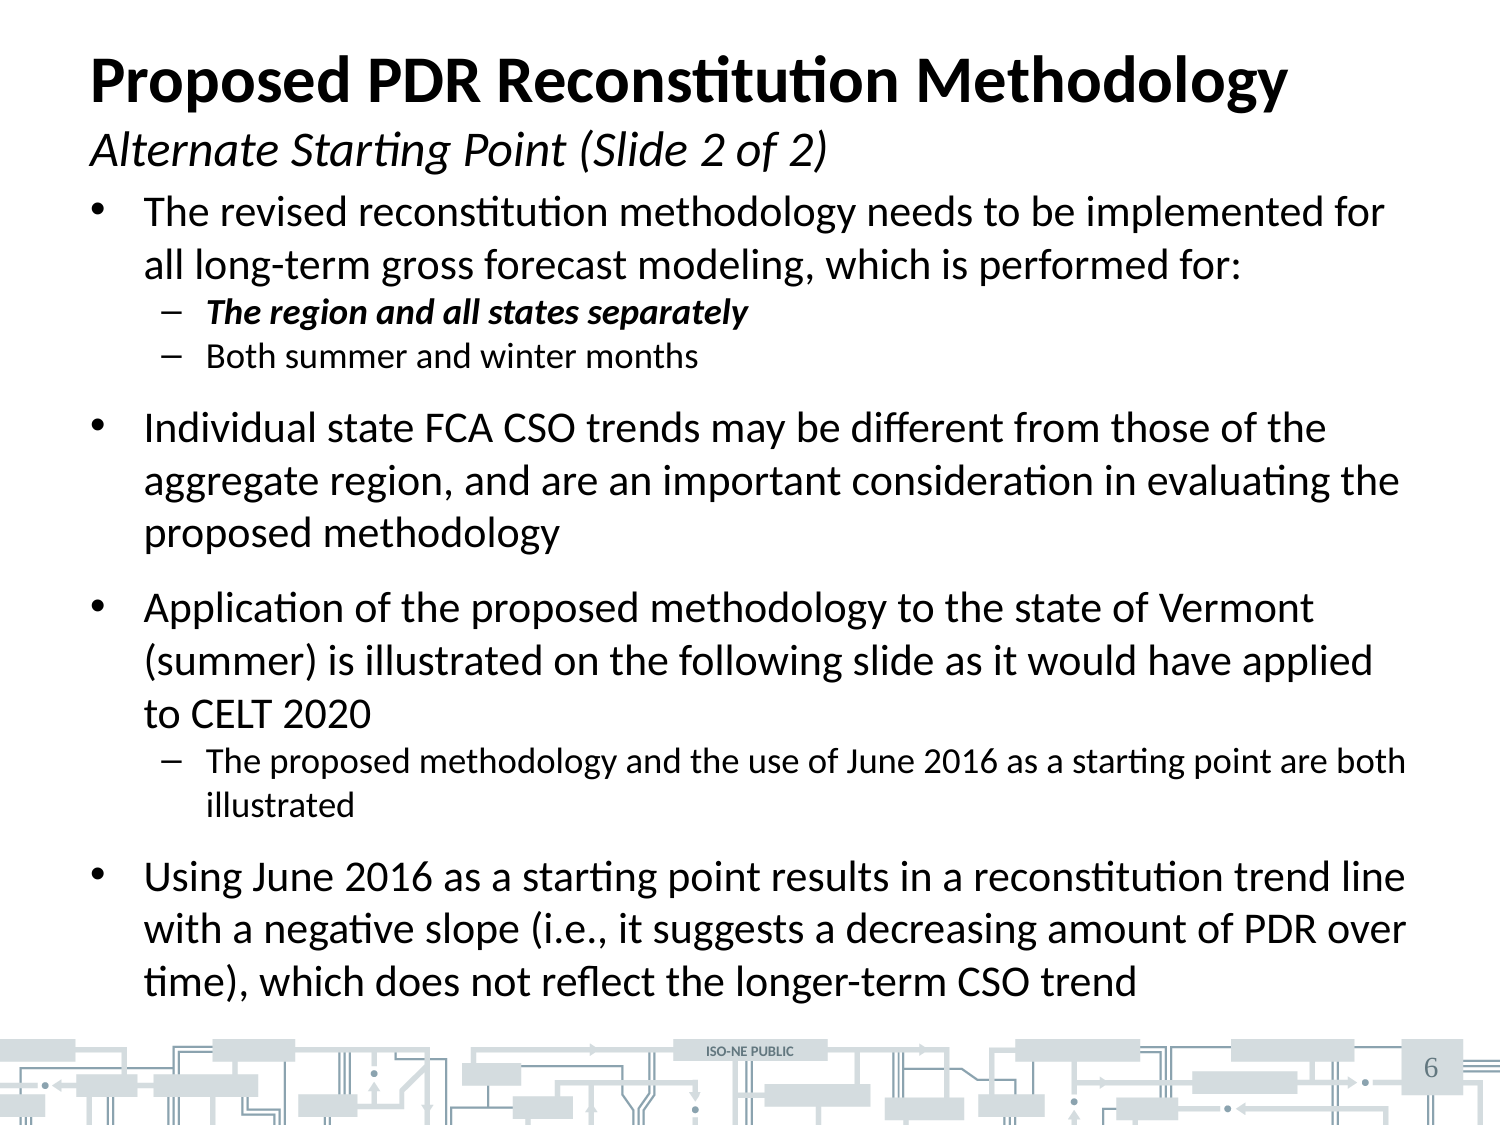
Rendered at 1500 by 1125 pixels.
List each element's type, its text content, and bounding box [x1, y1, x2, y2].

slide_number 6 [1400, 1044, 1463, 1088]
title Proposed PDR Reconstitution Methodology Alternate Starting Point (Slide 2 of 2) [75, 12, 1425, 174]
list The revised reconstitution methodology needs to be implemented for all long-term gross forecast modeling, which is performed for: The region and all states separately Both summer and winter months Individual state FCA CSO trends may be different from those of the aggregate region, and are an important consideration in evaluating the proposed methodology Application of the proposed methodology to the state of Vermont (summer) is illustrated on the following slide as it would have applied to CELT 2020 The proposed methodology and the use of June 2016 as a starting point are both illustrated Using June 2016 as a starting point results in a reconstitution trend line with a negative slope (i.e., it suggests a decreasing amount of PDR over time), which does not reflect the longer-term CSO trend [75, 174, 1425, 1020]
picture [0, 1031, 1500, 1125]
